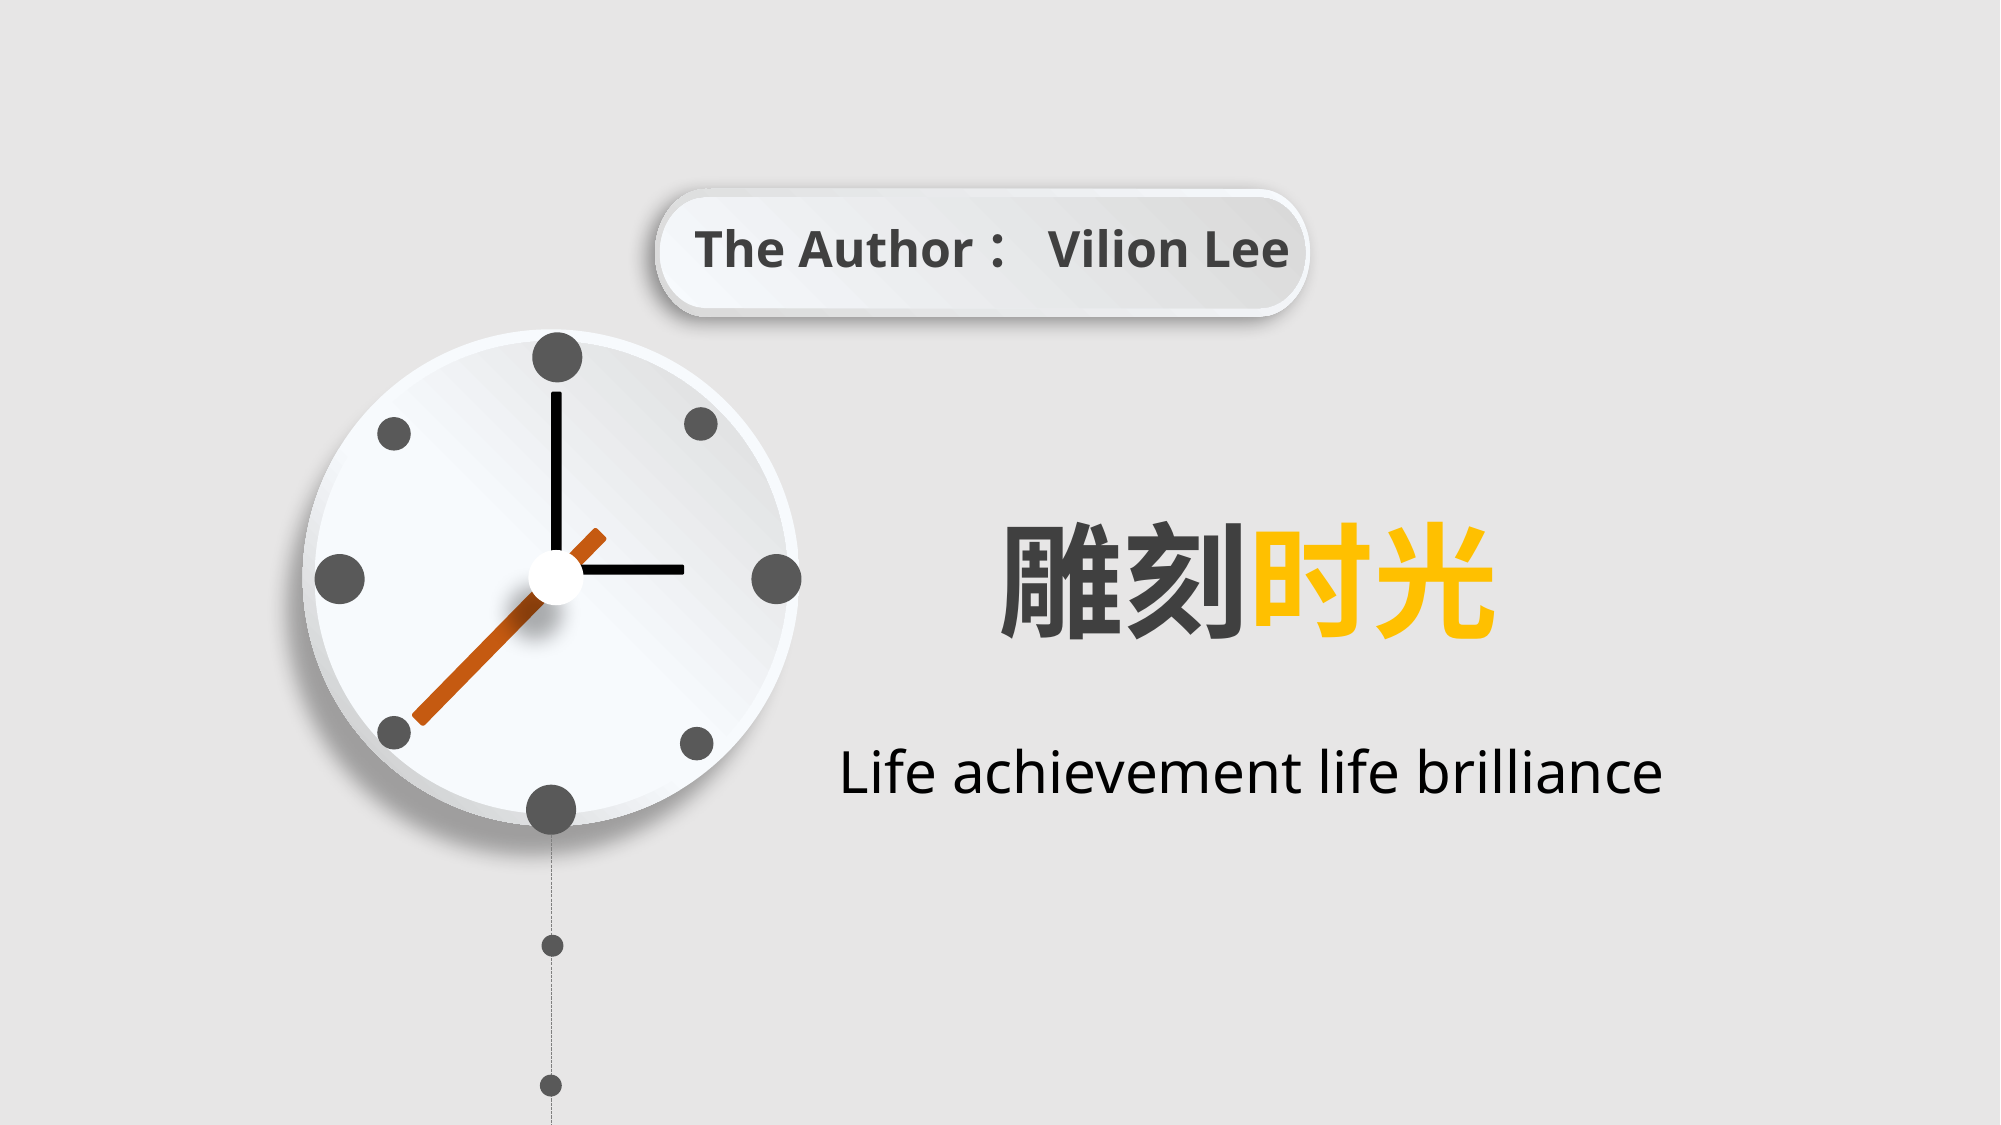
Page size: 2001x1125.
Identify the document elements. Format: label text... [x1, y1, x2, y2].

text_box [539, 834, 564, 1125]
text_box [302, 329, 802, 835]
text_box 雕刻时光 [983, 495, 1514, 661]
text_box Life achievement life brilliance [823, 728, 1680, 814]
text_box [655, 188, 1311, 317]
